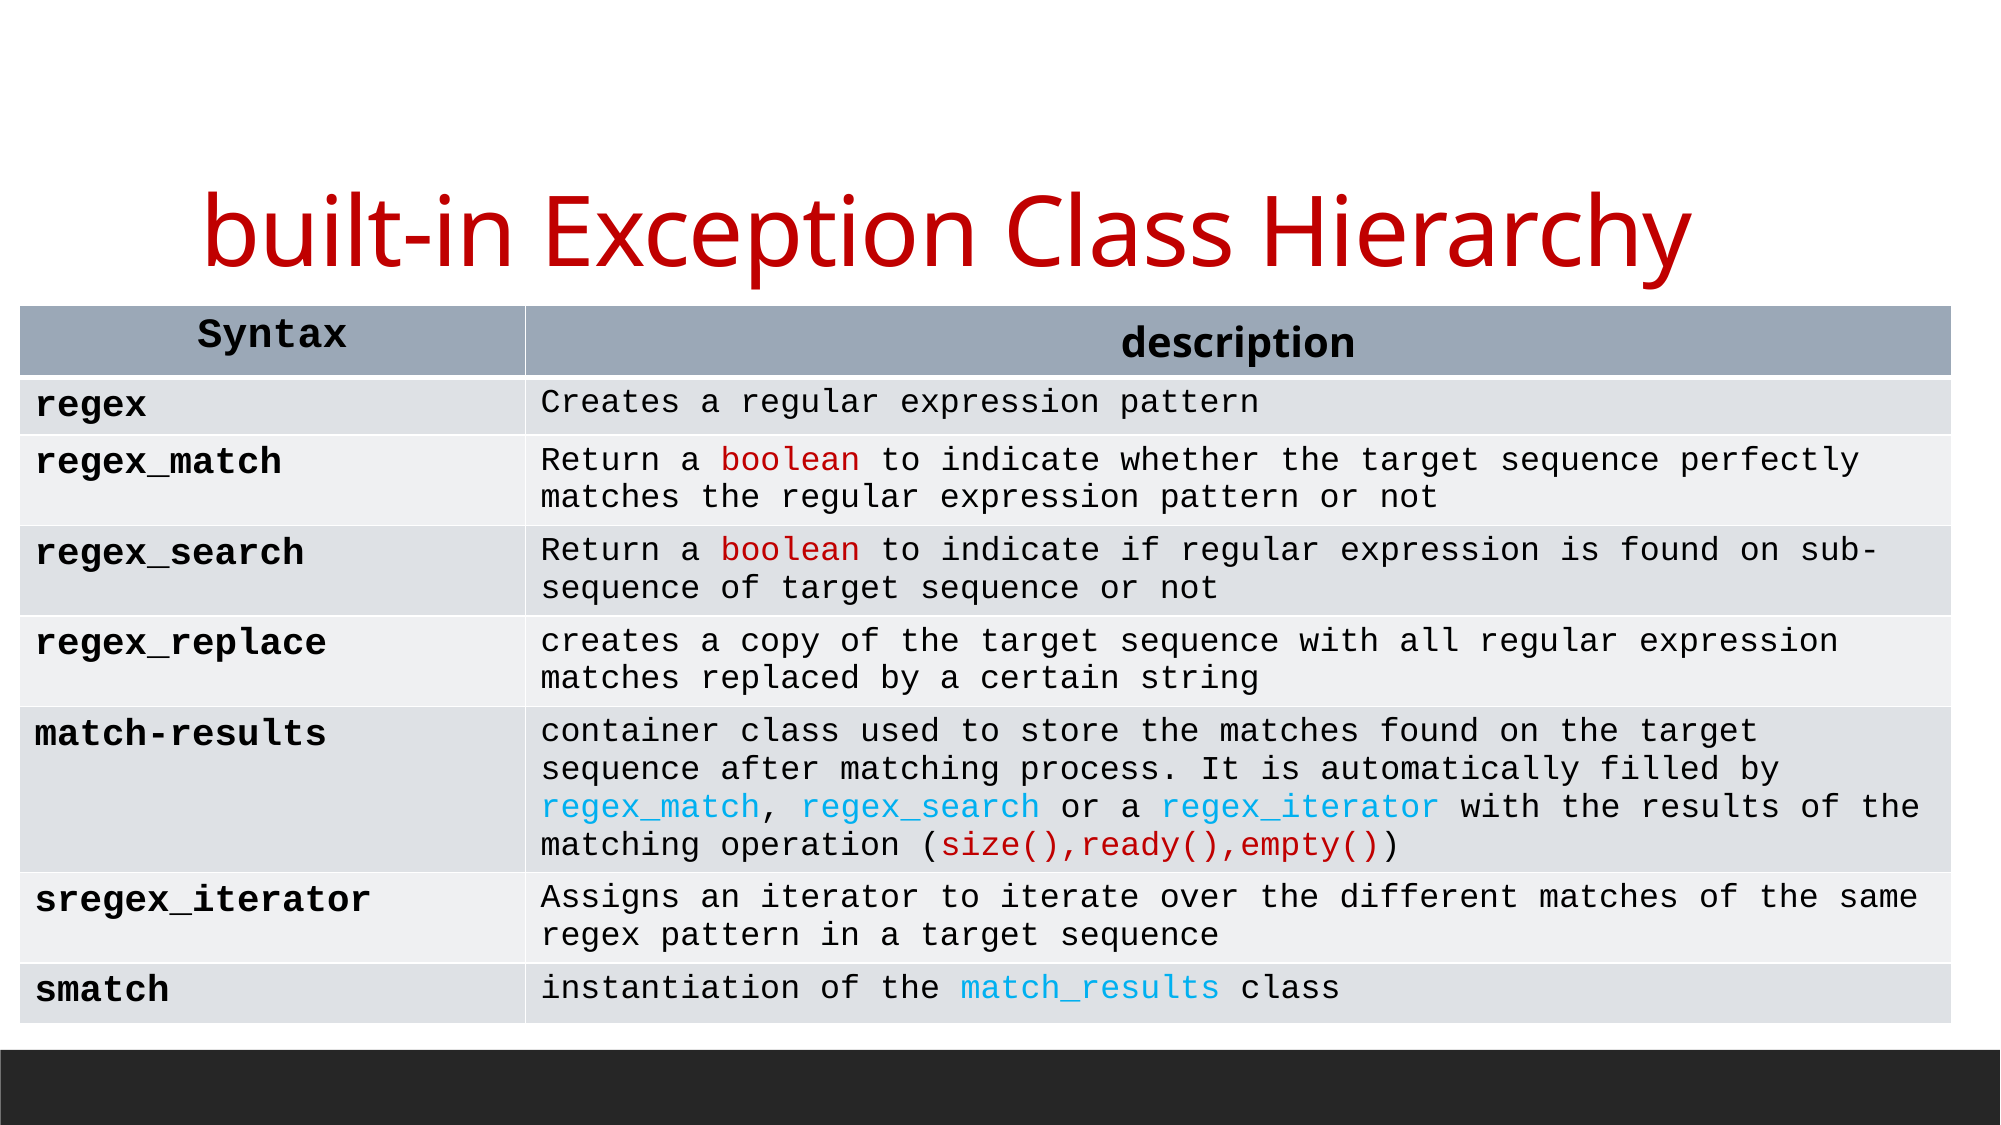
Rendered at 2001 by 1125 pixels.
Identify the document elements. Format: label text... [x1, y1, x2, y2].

table_cell instantiation of the match_results class [526, 964, 1951, 1023]
table_cell Return a boolean to indicate if regular expression is found on sub-sequence of target sequence or not [526, 526, 1951, 615]
table_cell Assigns an iterator to iterate over the different matches of the same regex pattern in a target sequence [526, 873, 1951, 962]
table_header description [526, 306, 1951, 375]
table_cell regex_match [20, 436, 525, 525]
table_cell Return a boolean to indicate whether the target sequence perfectly matches the regular expression pattern or not [526, 436, 1951, 525]
table_cell creates a copy of the target sequence with all regular expression matches replaced by a certain string [526, 617, 1951, 706]
table_cell sregex_iterator [20, 873, 525, 962]
table_cell regex [20, 380, 525, 434]
table_header Syntax [20, 306, 525, 375]
table_cell Creates a regular expression pattern [526, 380, 1951, 434]
table_cell regex_search [20, 526, 525, 615]
table_cell container class used to store the matches found on the target sequence after matching process. It is automatically filled by regex_match, regex_search or a regex_iterator with the results of the matching operation (size(),ready(),empty()) [526, 707, 1951, 872]
table_cell match-results [20, 707, 525, 872]
table_cell smatch [20, 964, 525, 1023]
title built-in Exception Class Hierarchy [185, 157, 1902, 296]
table_cell regex_replace [20, 617, 525, 706]
